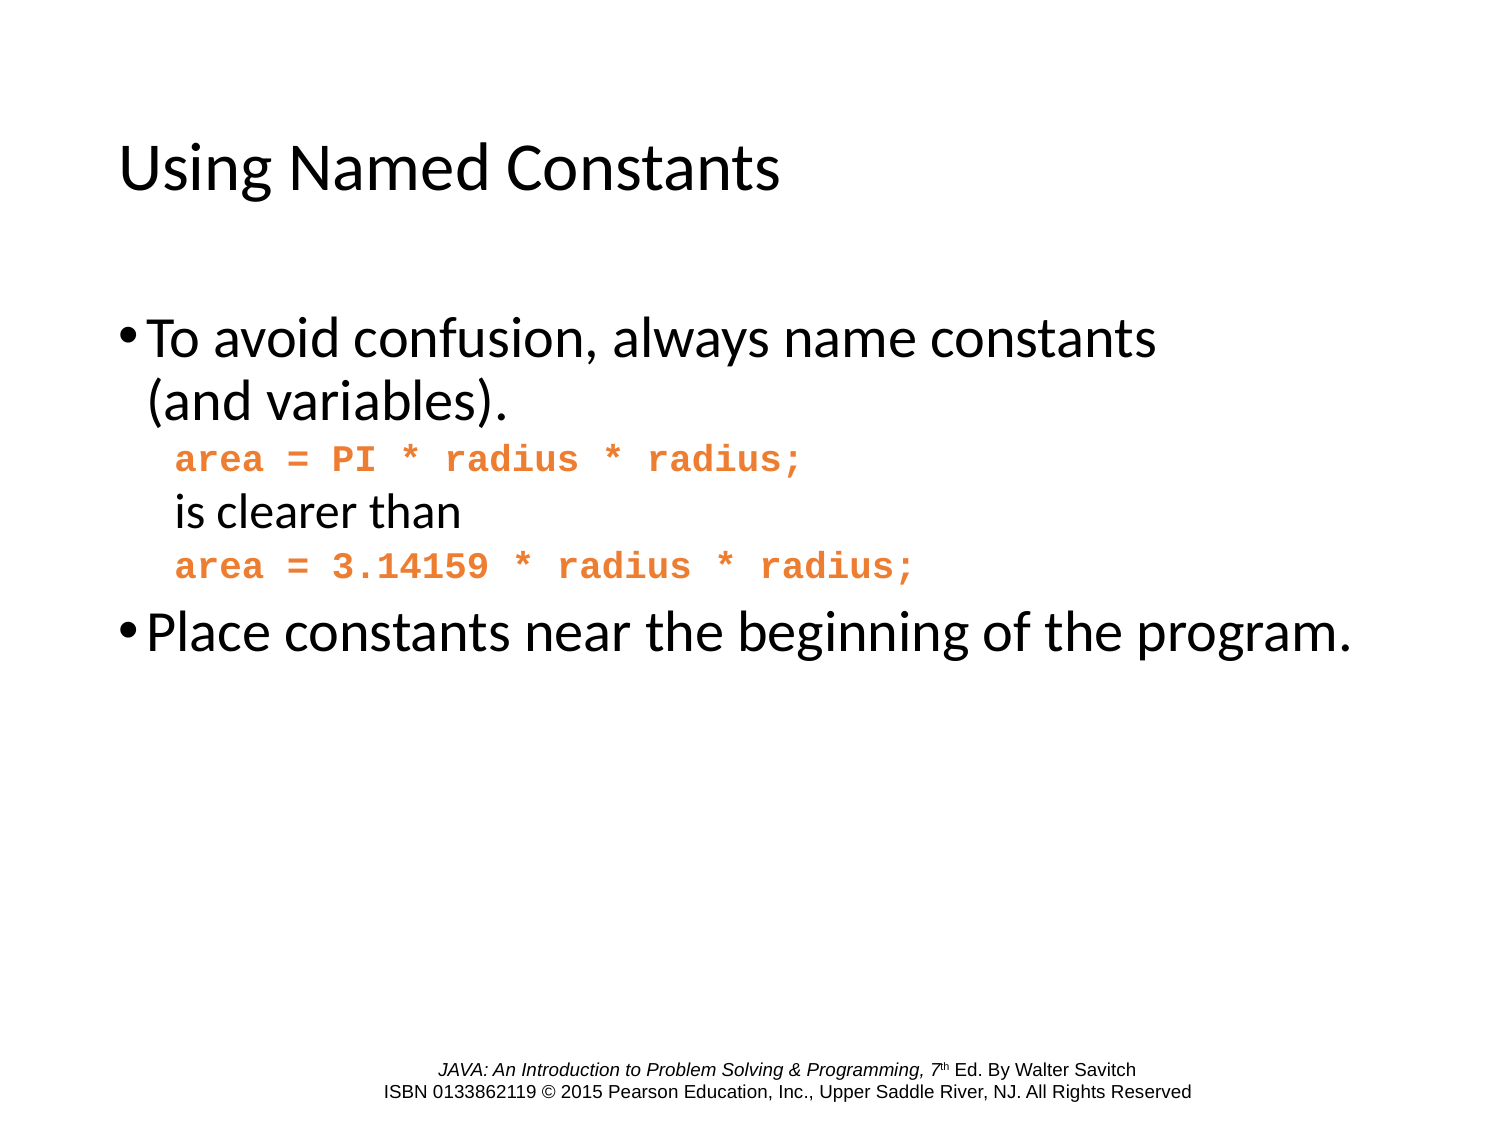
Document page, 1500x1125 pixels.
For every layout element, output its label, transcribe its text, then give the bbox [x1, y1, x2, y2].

list To avoid confusion, always name constants (and variables). area = PI * radius * radius; is clearer than area = 3.14159 * radius * radius; Place constants near the beginning of the program. [103, 299, 1397, 1014]
title Using Named Constants [103, 59, 1397, 278]
